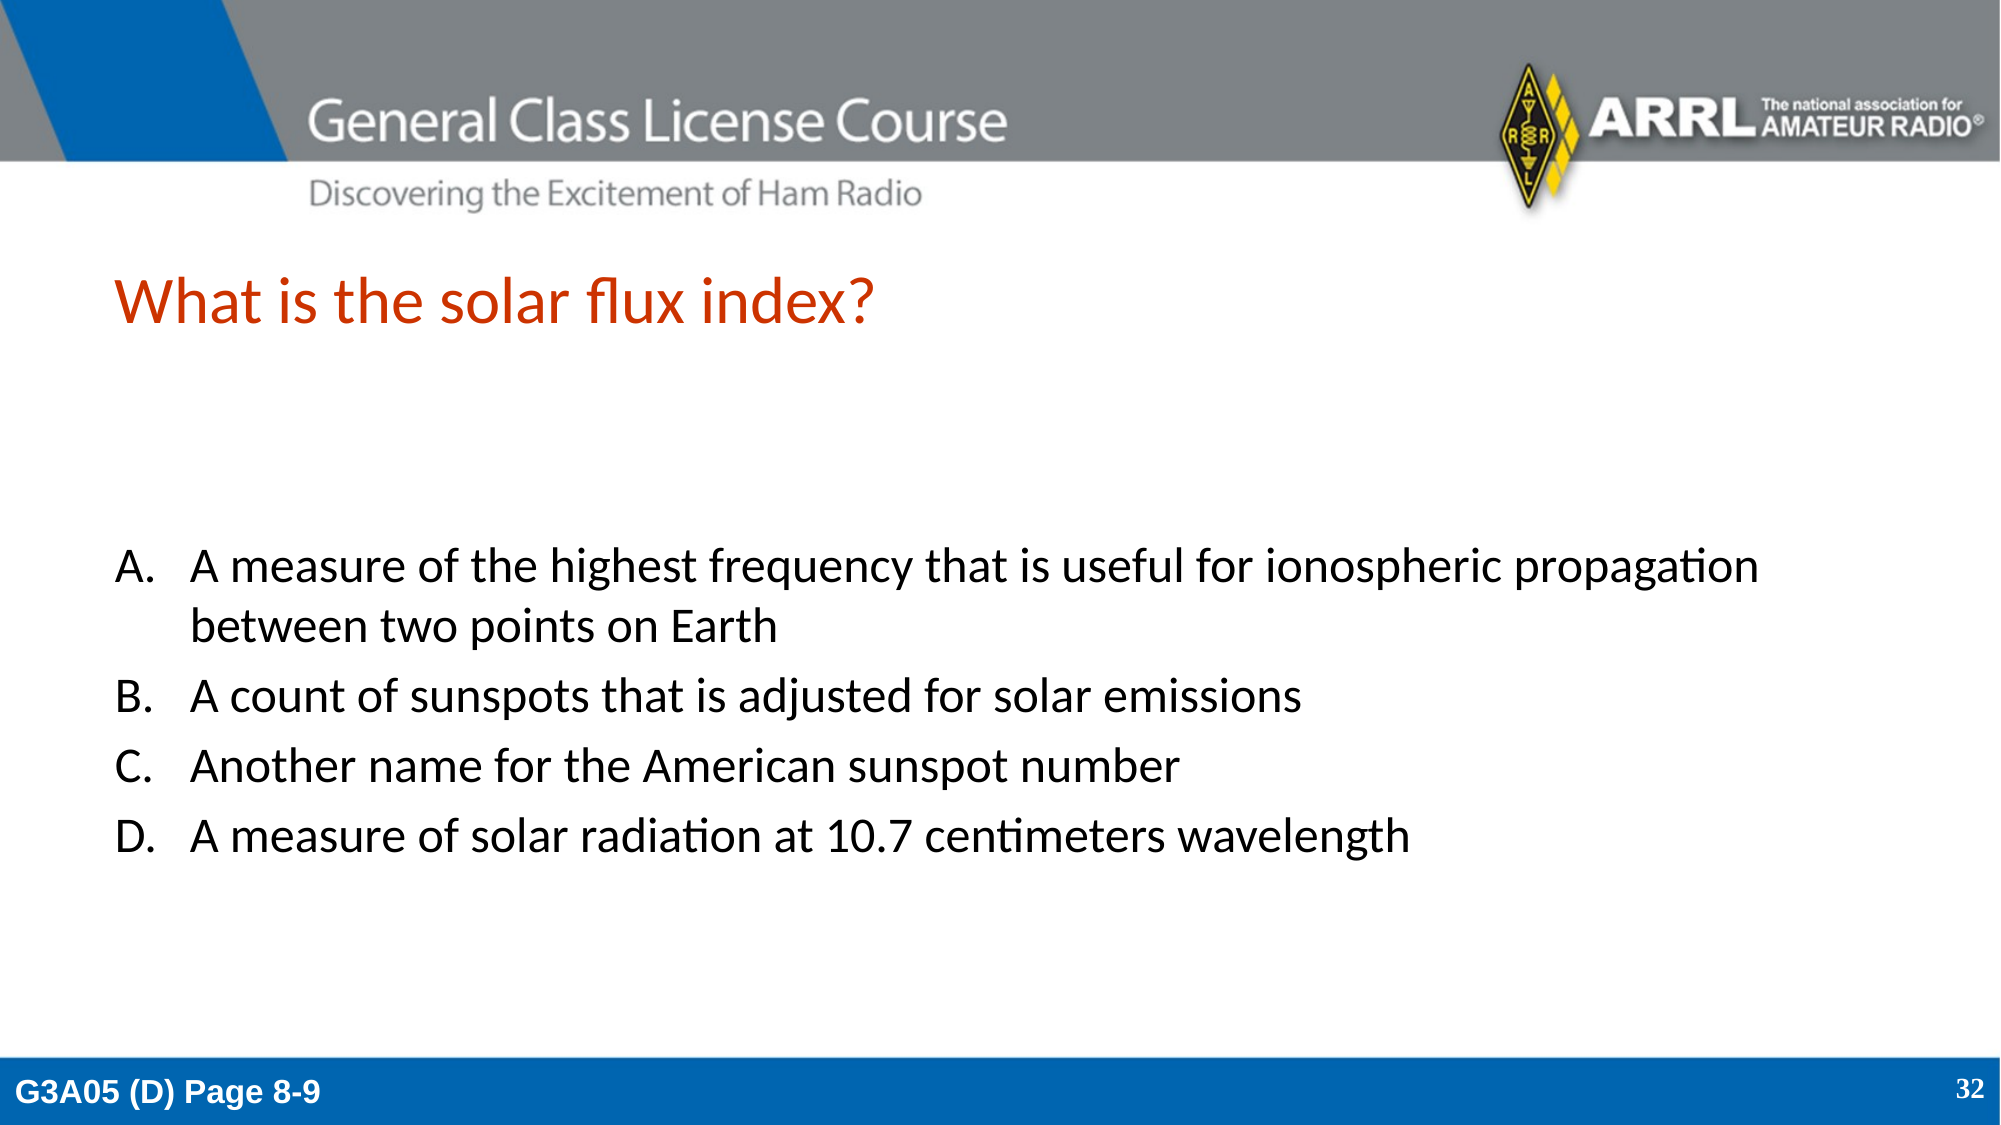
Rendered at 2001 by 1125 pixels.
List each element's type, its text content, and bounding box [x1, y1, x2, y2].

text_box 32 [1875, 1062, 2000, 1113]
picture [0, 0, 2001, 1125]
title What is the solar flux index? [99, 249, 1900, 468]
list A measure of the highest frequency that is useful for ionospheric propagation between two points on Earth A count of sunspots that is adjusted for solar emissions Another name for the American sunspot number A measure of solar radiation at 10.7 centimeters wavelength [99, 525, 1900, 1005]
text_box G3A05 (D) Page 8-9 [0, 1062, 1313, 1118]
